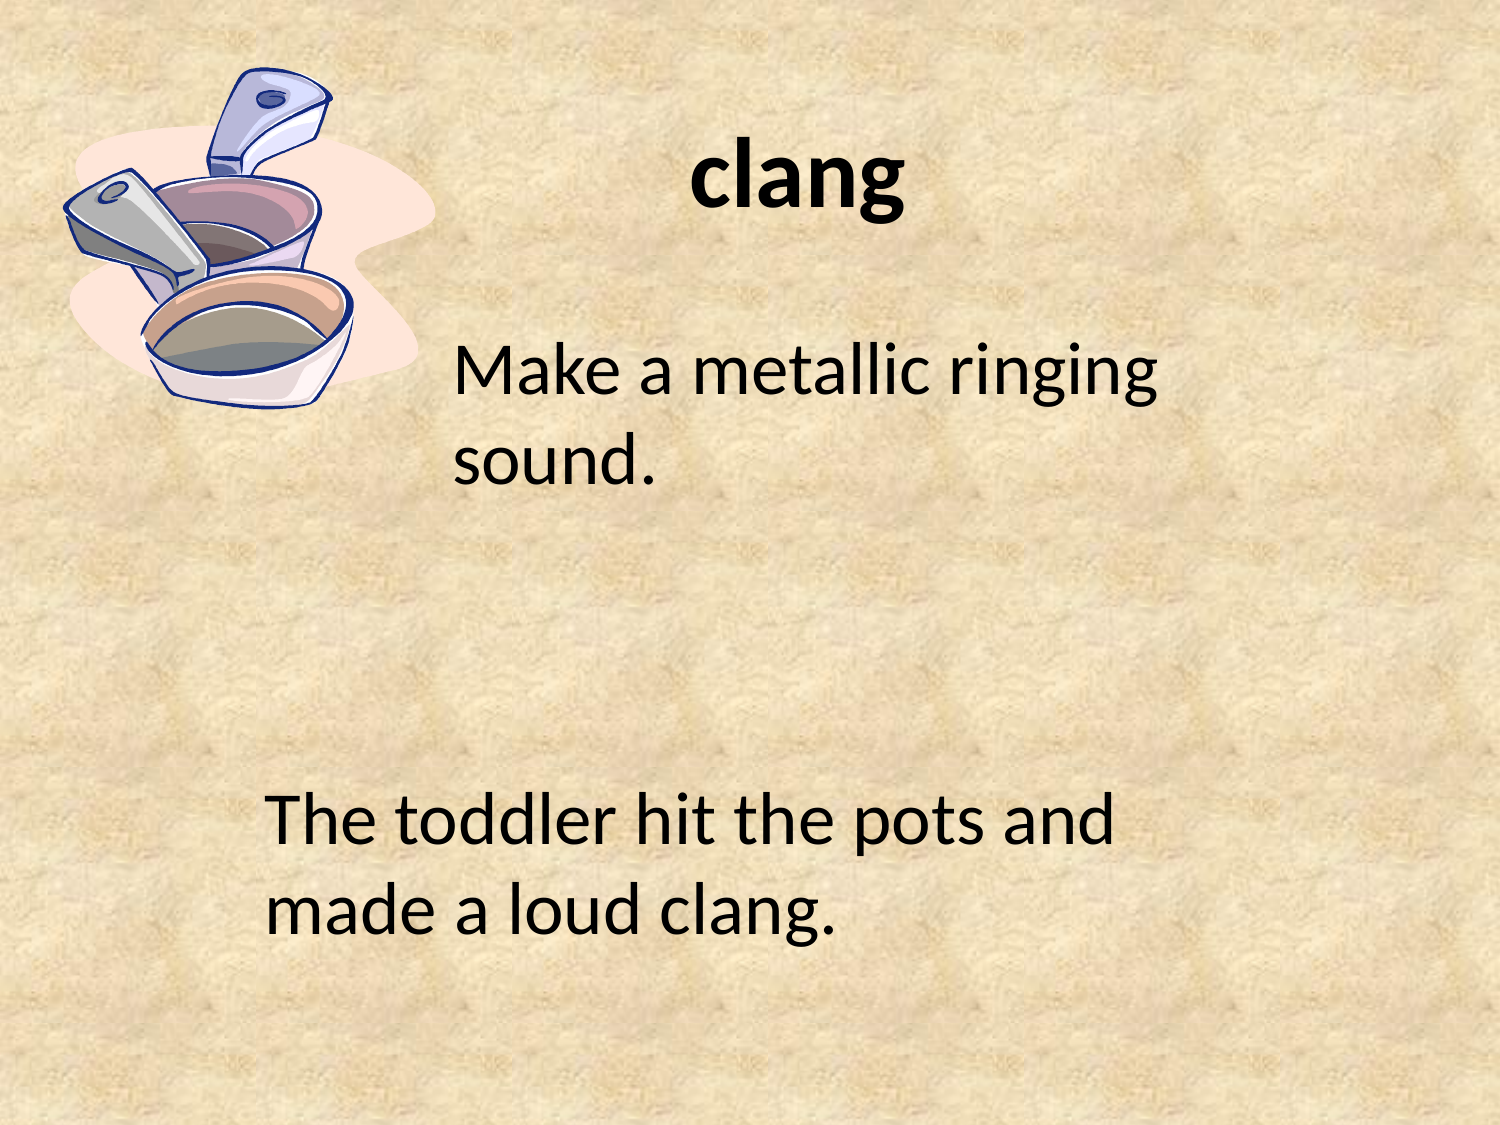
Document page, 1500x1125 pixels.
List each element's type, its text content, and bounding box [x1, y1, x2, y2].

text_box The toddler hit the pots and made a loud clang. [249, 762, 1300, 958]
text_box clang [674, 99, 1425, 235]
text_box Make a metallic ringing sound. [437, 312, 1388, 508]
picture [0, 0, 1500, 1125]
